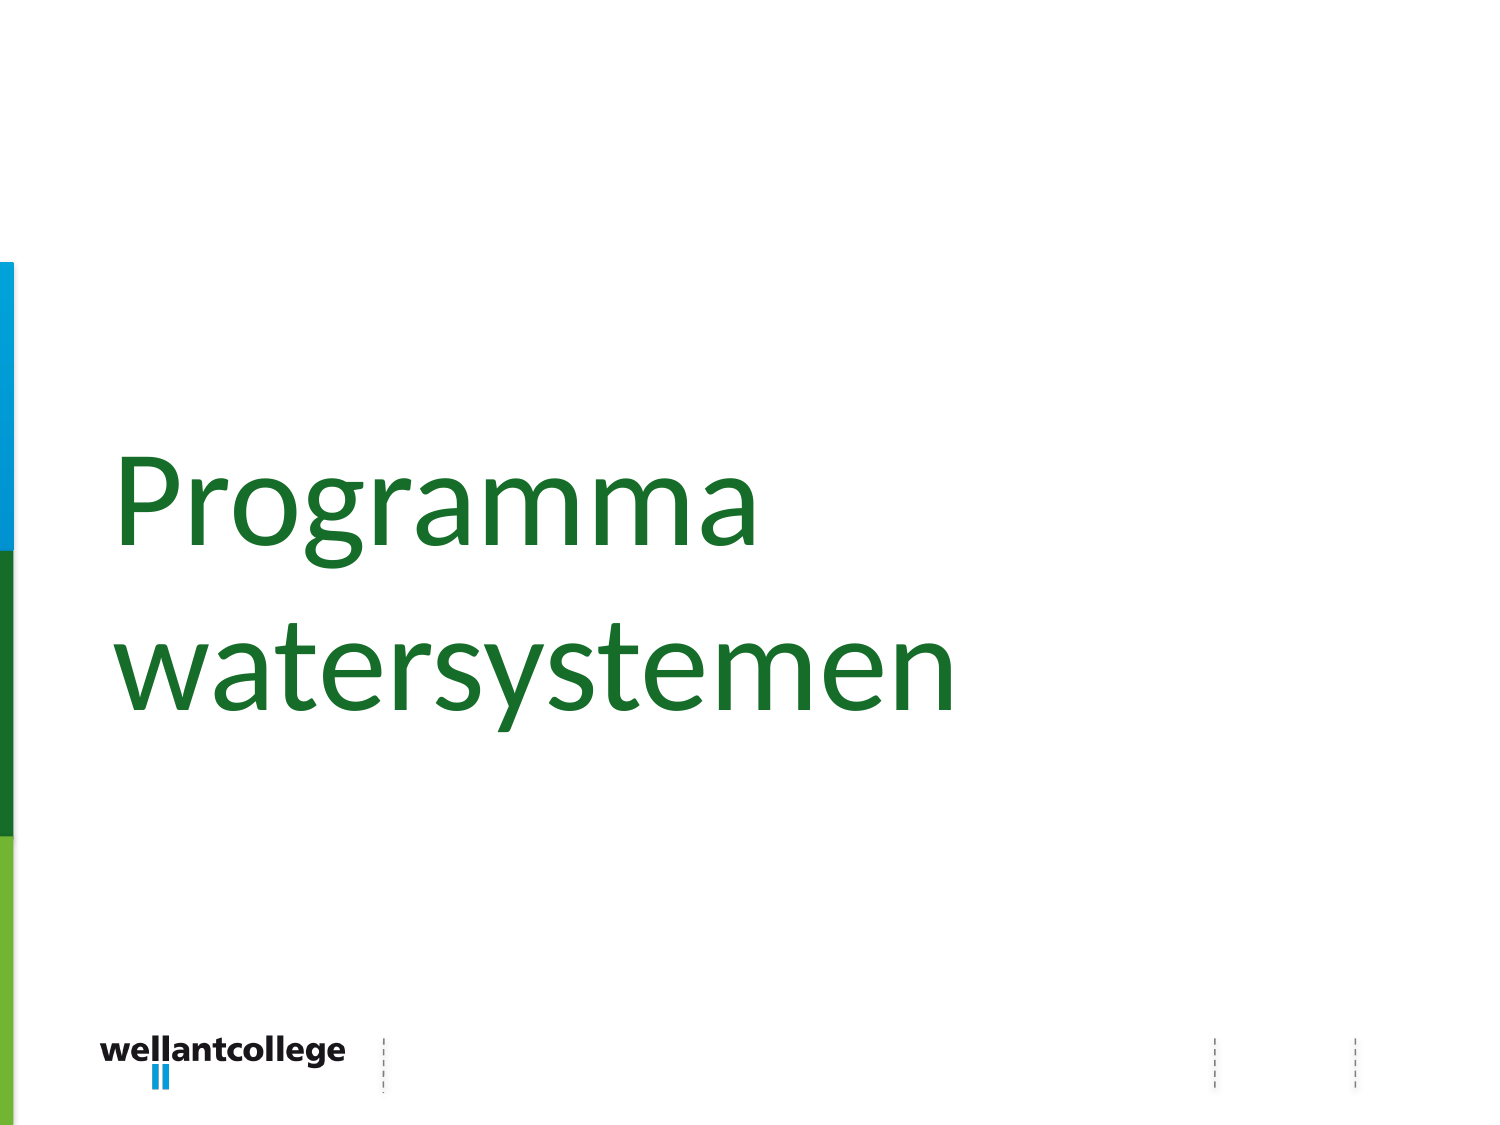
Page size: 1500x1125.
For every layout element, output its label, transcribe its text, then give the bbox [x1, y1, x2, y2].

title Programma watersystemen [112, 312, 1350, 738]
